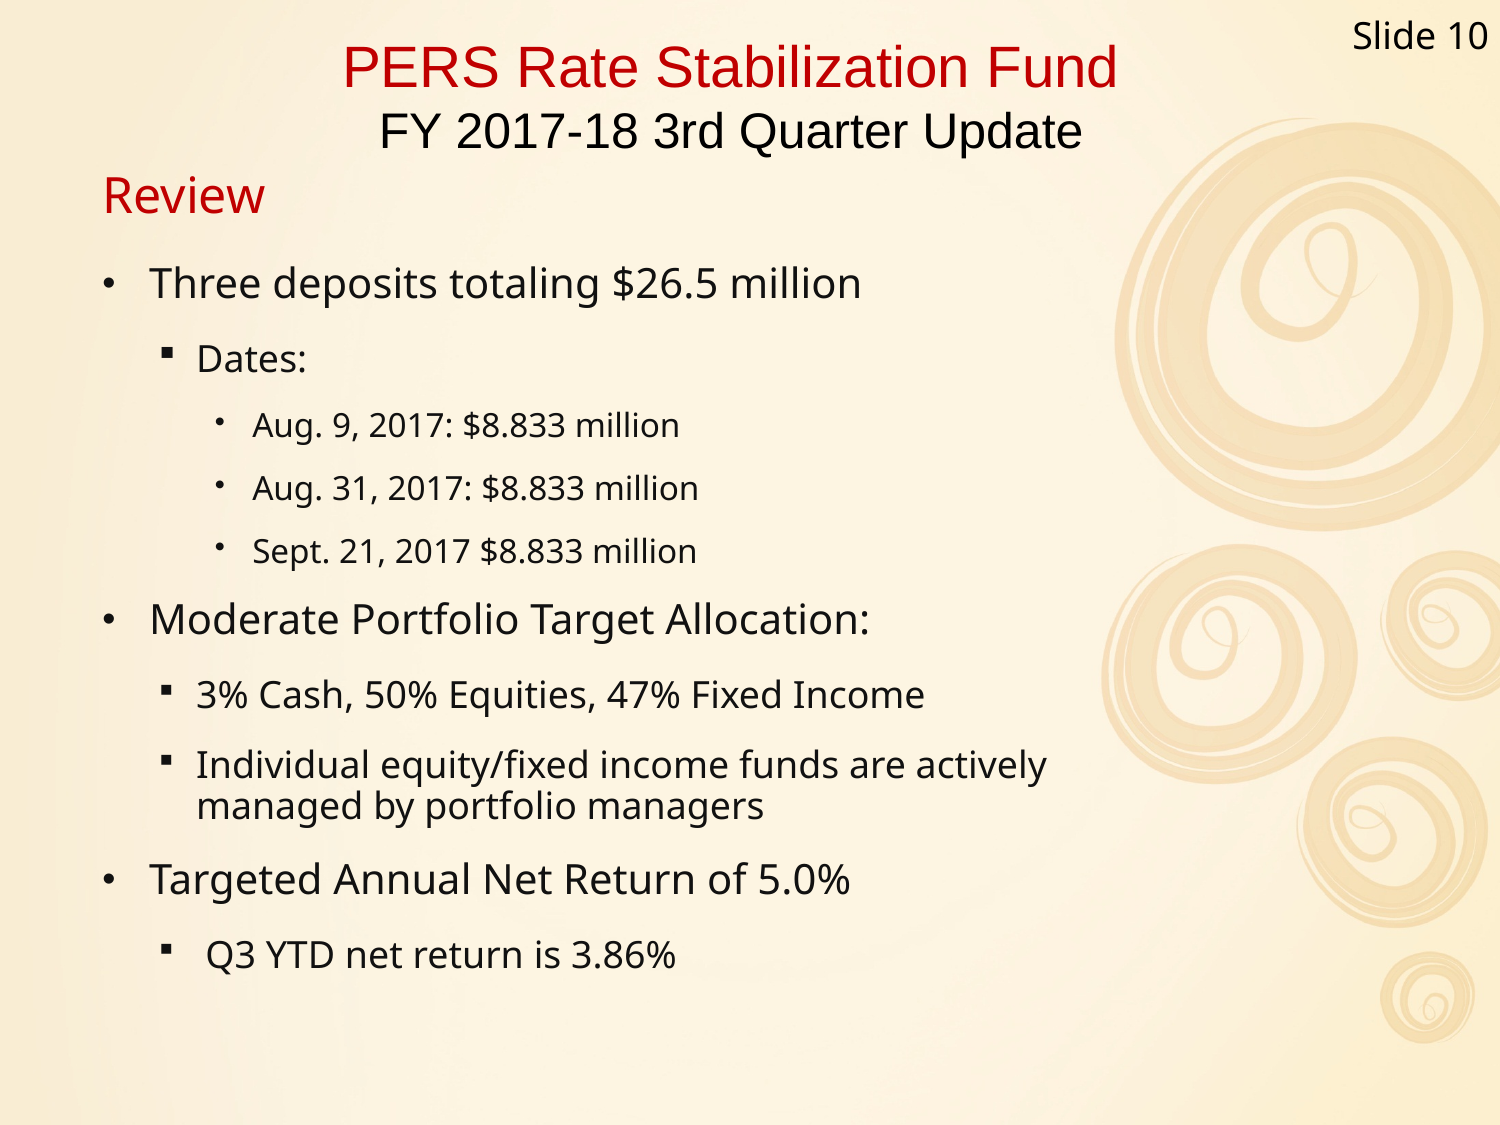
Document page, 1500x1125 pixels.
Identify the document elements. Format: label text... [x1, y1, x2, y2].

picture [0, 0, 1500, 1125]
text_box Slide 10 [1337, 4, 1500, 80]
text_box Review Three deposits totaling $26.5 million Dates: Aug. 9, 2017: $8.833 million Aug. 31, 2017: $8.833 million Sept. 21, 2017 $8.833 million Moderate Portfolio Target Allocation: 3% Cash, 50% Equities, 47% Fixed Income Individual equity/fixed income funds are actively managed by portfolio managers Targeted Annual Net Return of 5.0% Q3 YTD net return is 3.86% [87, 225, 1238, 1063]
text_box PERS Rate Stabilization Fund FY 2017-18 3rd Quarter Update [31, 62, 1432, 225]
